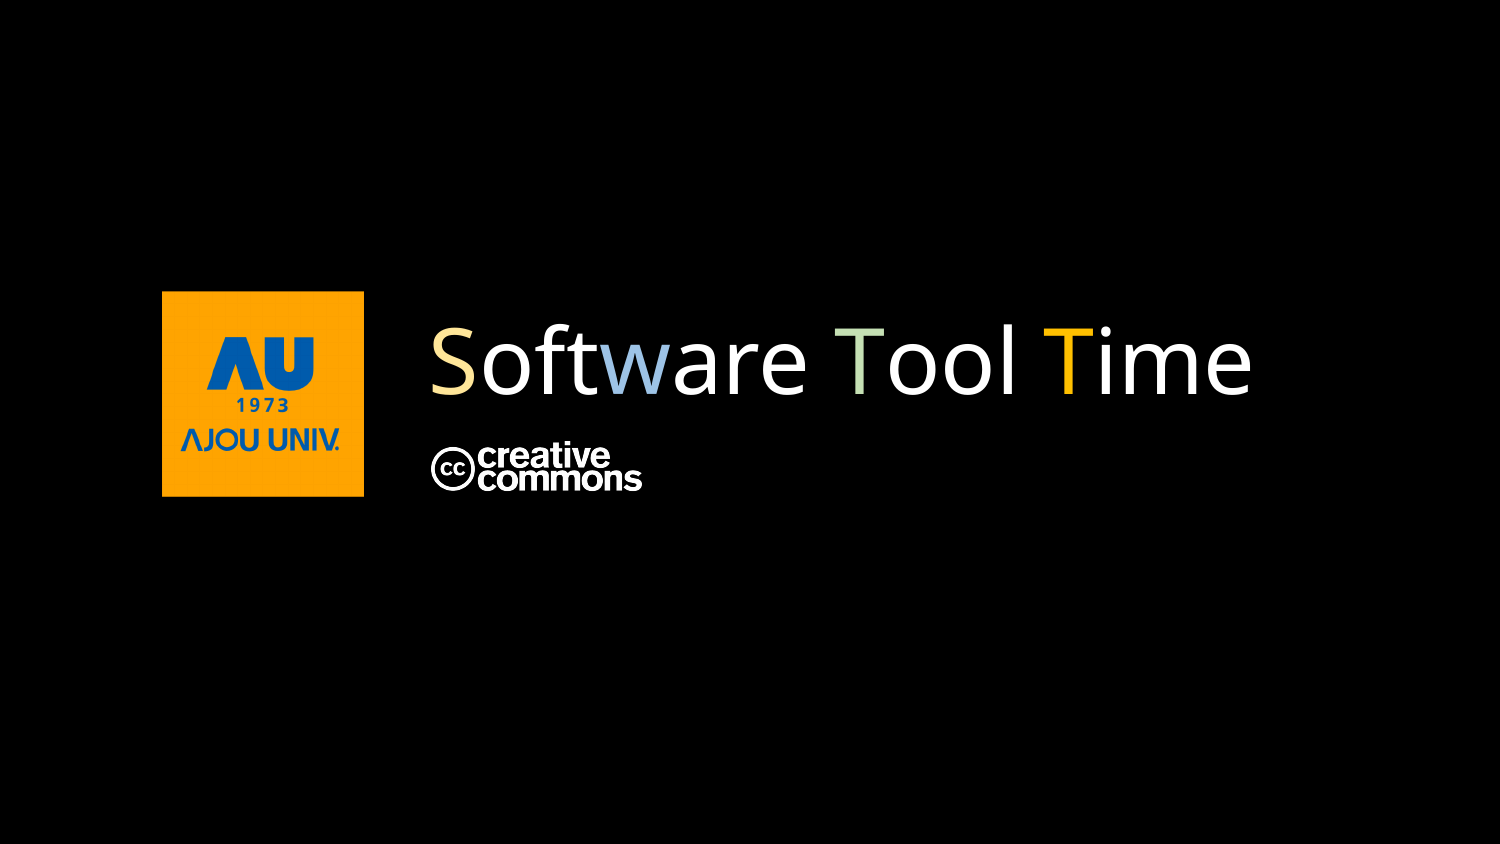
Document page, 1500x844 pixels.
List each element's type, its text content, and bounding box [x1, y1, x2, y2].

picture [430, 440, 643, 492]
picture [162, 291, 364, 497]
text_box Software Tool Time [414, 295, 1338, 421]
